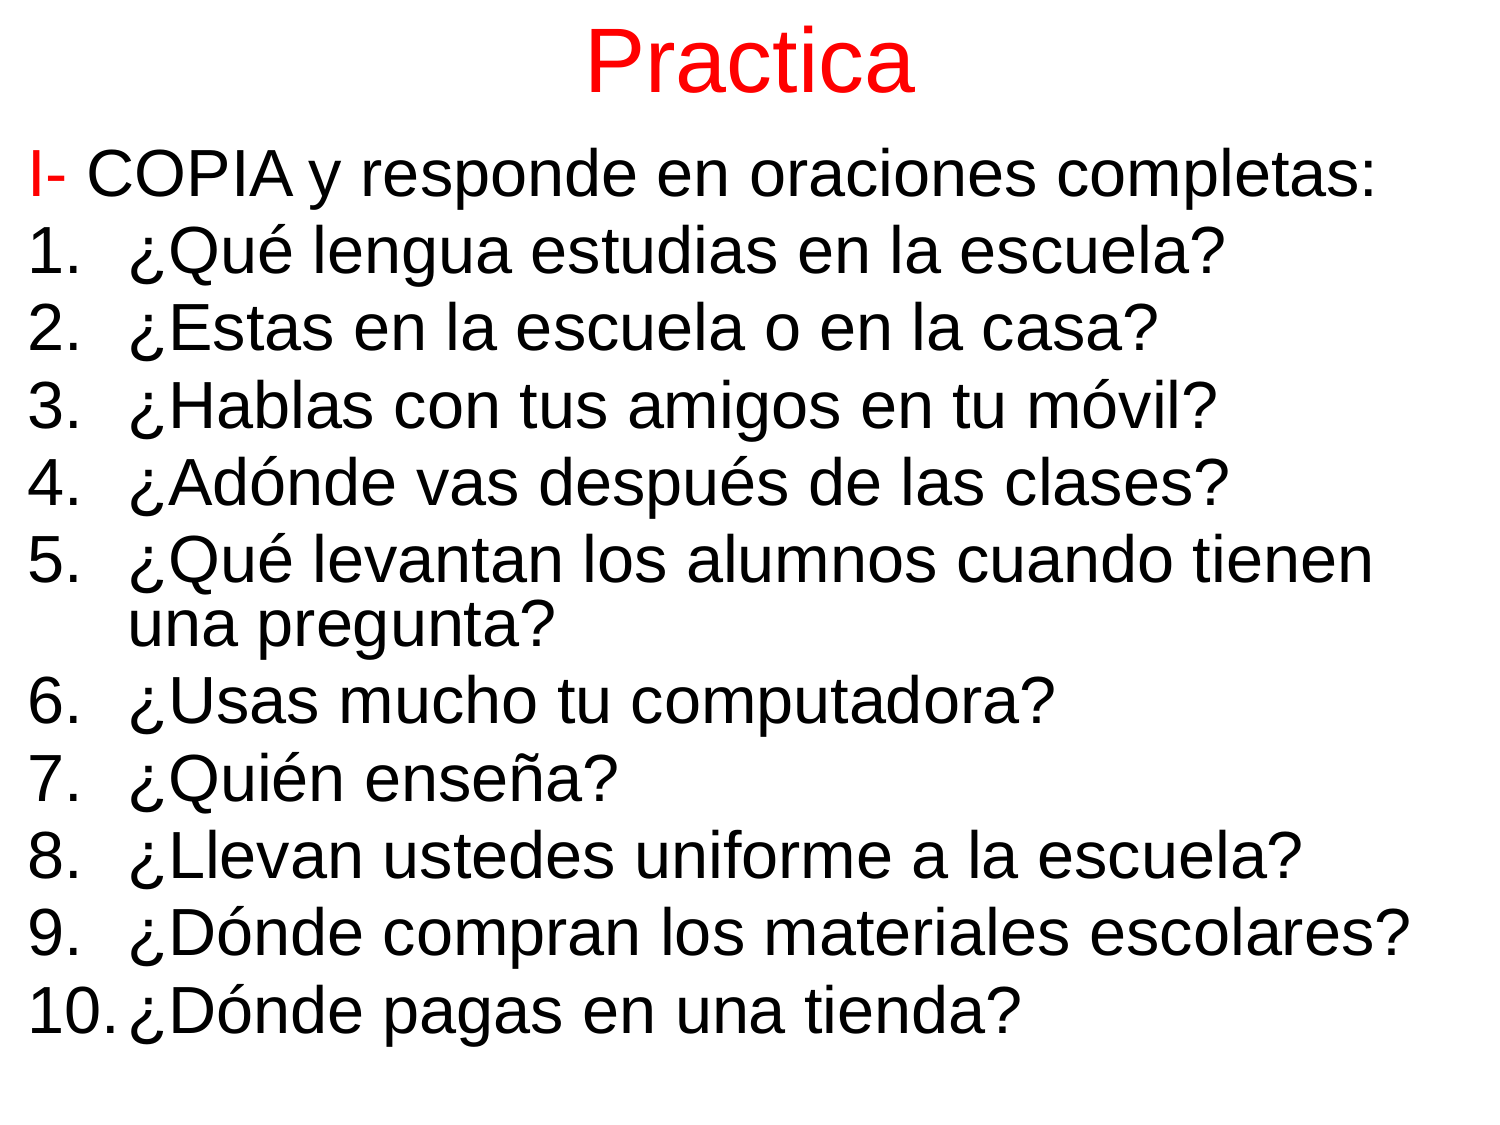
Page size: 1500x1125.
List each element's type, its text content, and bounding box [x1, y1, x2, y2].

list I- COPIA y responde en oraciones completas: ¿Qué lengua estudias en la escuela? ¿Estas en la escuela o en la casa? ¿Hablas con tus amigos en tu móvil? ¿Adónde vas después de las clases? ¿Qué levantan los alumnos cuando tienen una pregunta? ¿Usas mucho tu computadora? ¿Quién enseña? ¿Llevan ustedes uniforme a la escuela? ¿Dónde compran los materiales escolares? ¿Dónde pagas en una tienda? [12, 137, 1450, 1088]
title Practica [75, 0, 1425, 137]
